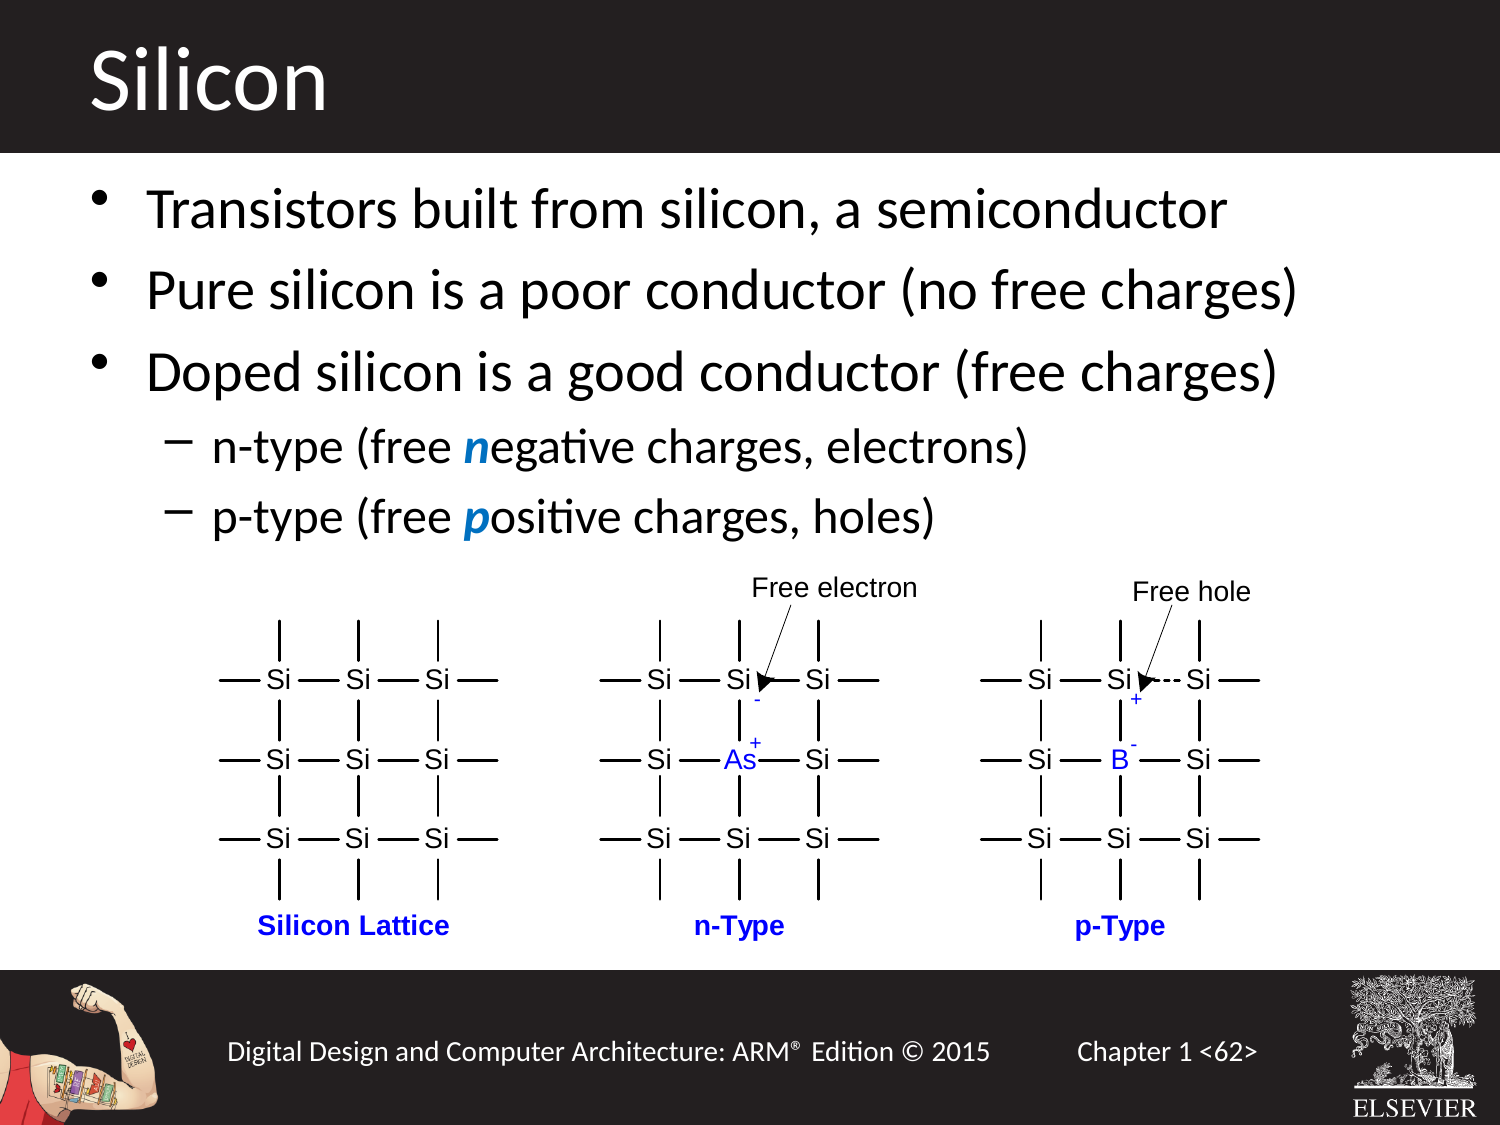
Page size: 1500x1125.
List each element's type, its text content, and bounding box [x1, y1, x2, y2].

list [199, 549, 1326, 959]
picture [0, 979, 163, 1125]
text_box Transistors built from silicon, a semiconductor Pure silicon is a poor conductor (no free charges) Doped silicon is a good conductor (free charges) n-type (free negative charges, electrons) p-type (free positive charges, holes) [74, 162, 1413, 975]
picture [1350, 974, 1477, 1117]
text_box Silicon [75, 11, 1375, 136]
text_box [87, 975, 1413, 1025]
